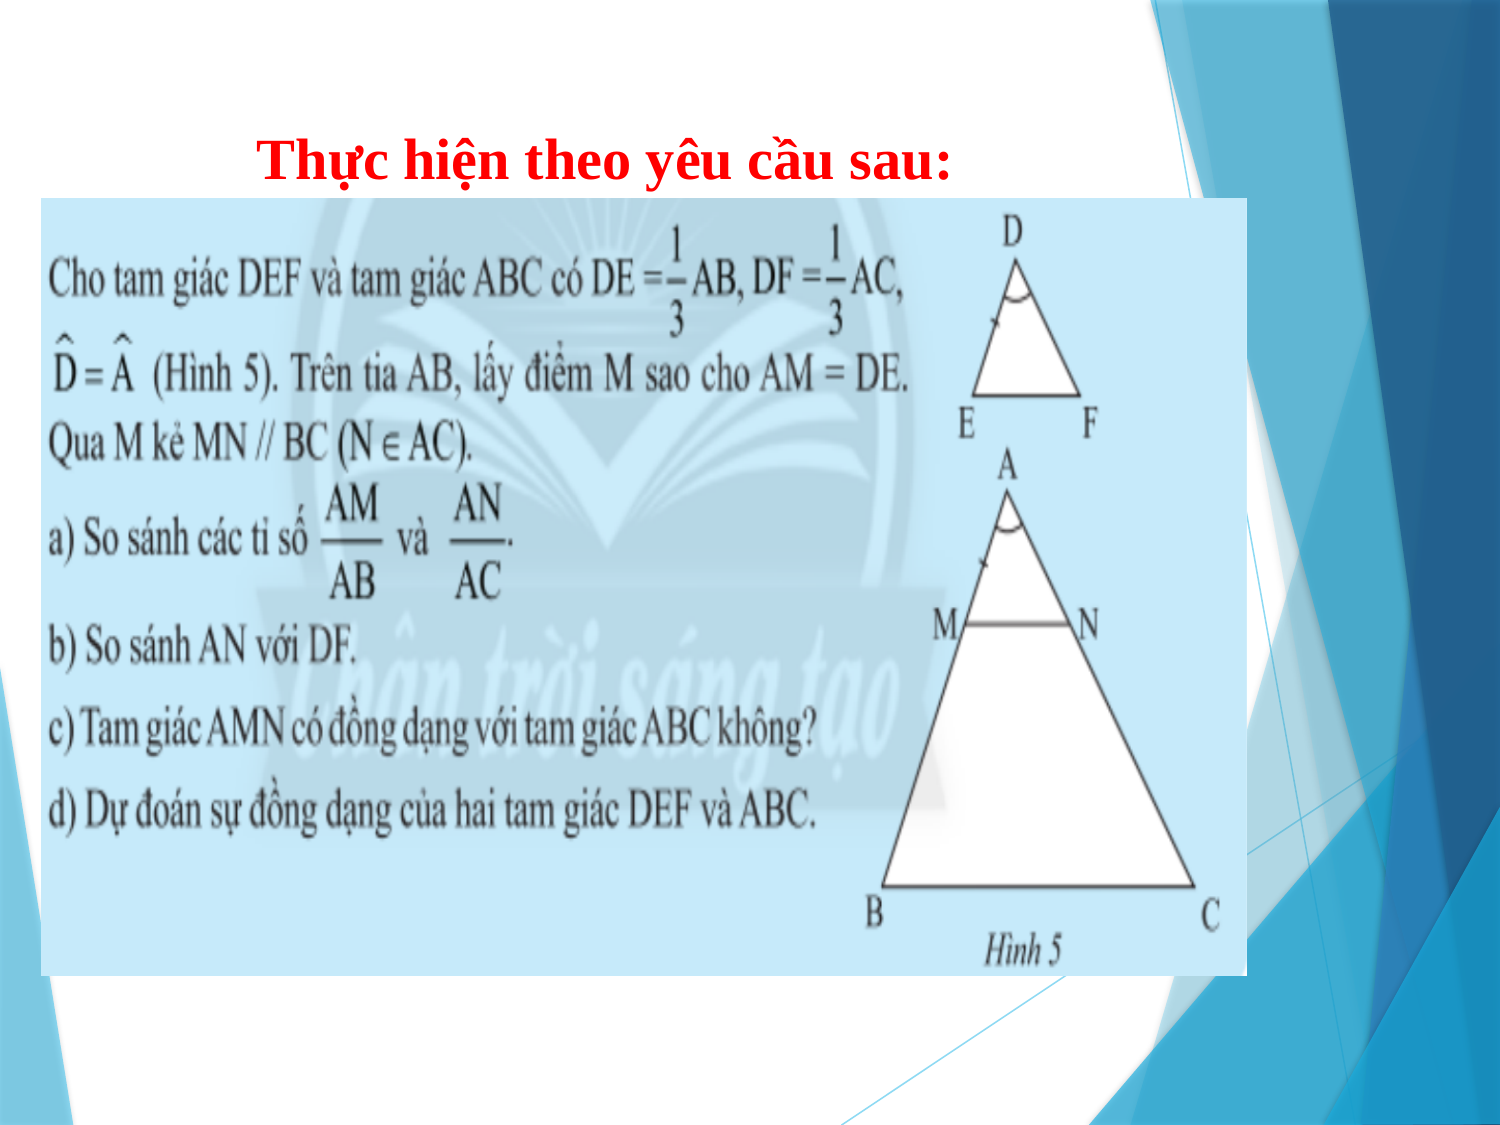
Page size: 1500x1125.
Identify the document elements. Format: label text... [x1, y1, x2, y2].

text_box Thực hiện theo yêu cầu sau: [242, 113, 1164, 197]
picture [40, 198, 1247, 976]
